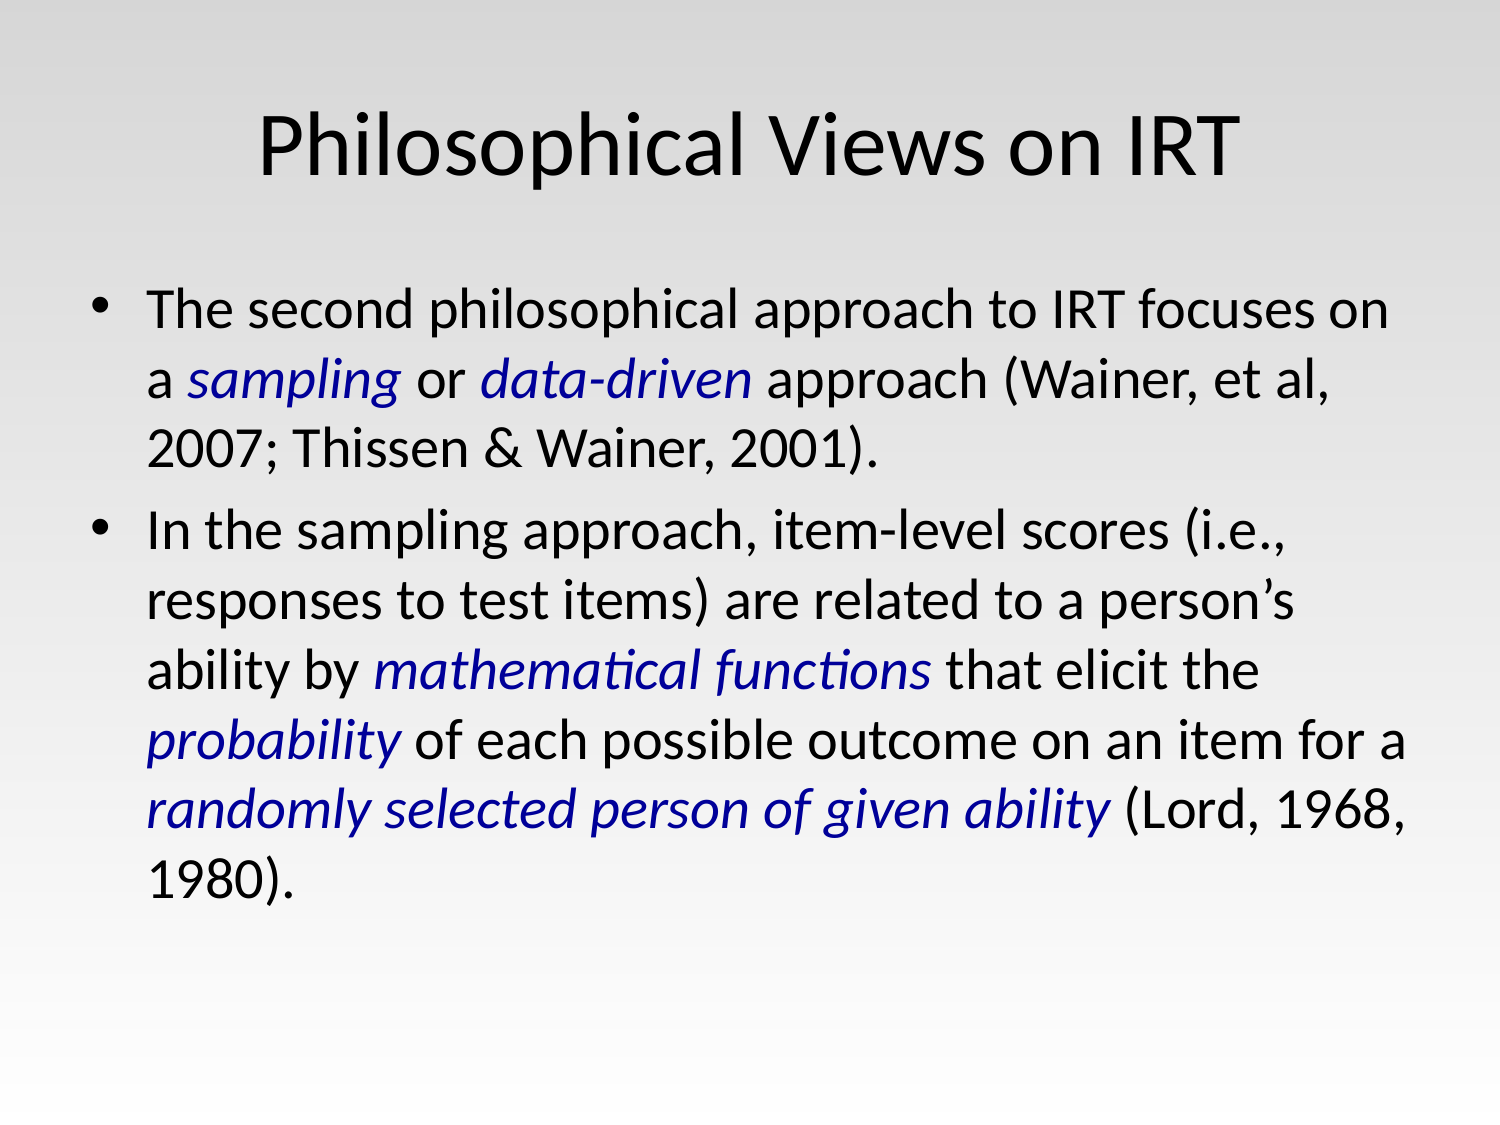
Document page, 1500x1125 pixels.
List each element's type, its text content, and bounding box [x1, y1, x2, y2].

list The second philosophical approach to IRT focuses on a sampling or data-driven approach (Wainer, et al, 2007; Thissen & Wainer, 2001). In the sampling approach, item-level scores (i.e., responses to test items) are related to a person’s ability by mathematical functions that elicit the probability of each possible outcome on an item for a randomly selected person of given ability (Lord, 1968, 1980). [75, 262, 1425, 1005]
title Philosophical Views on IRT [75, 45, 1425, 233]
